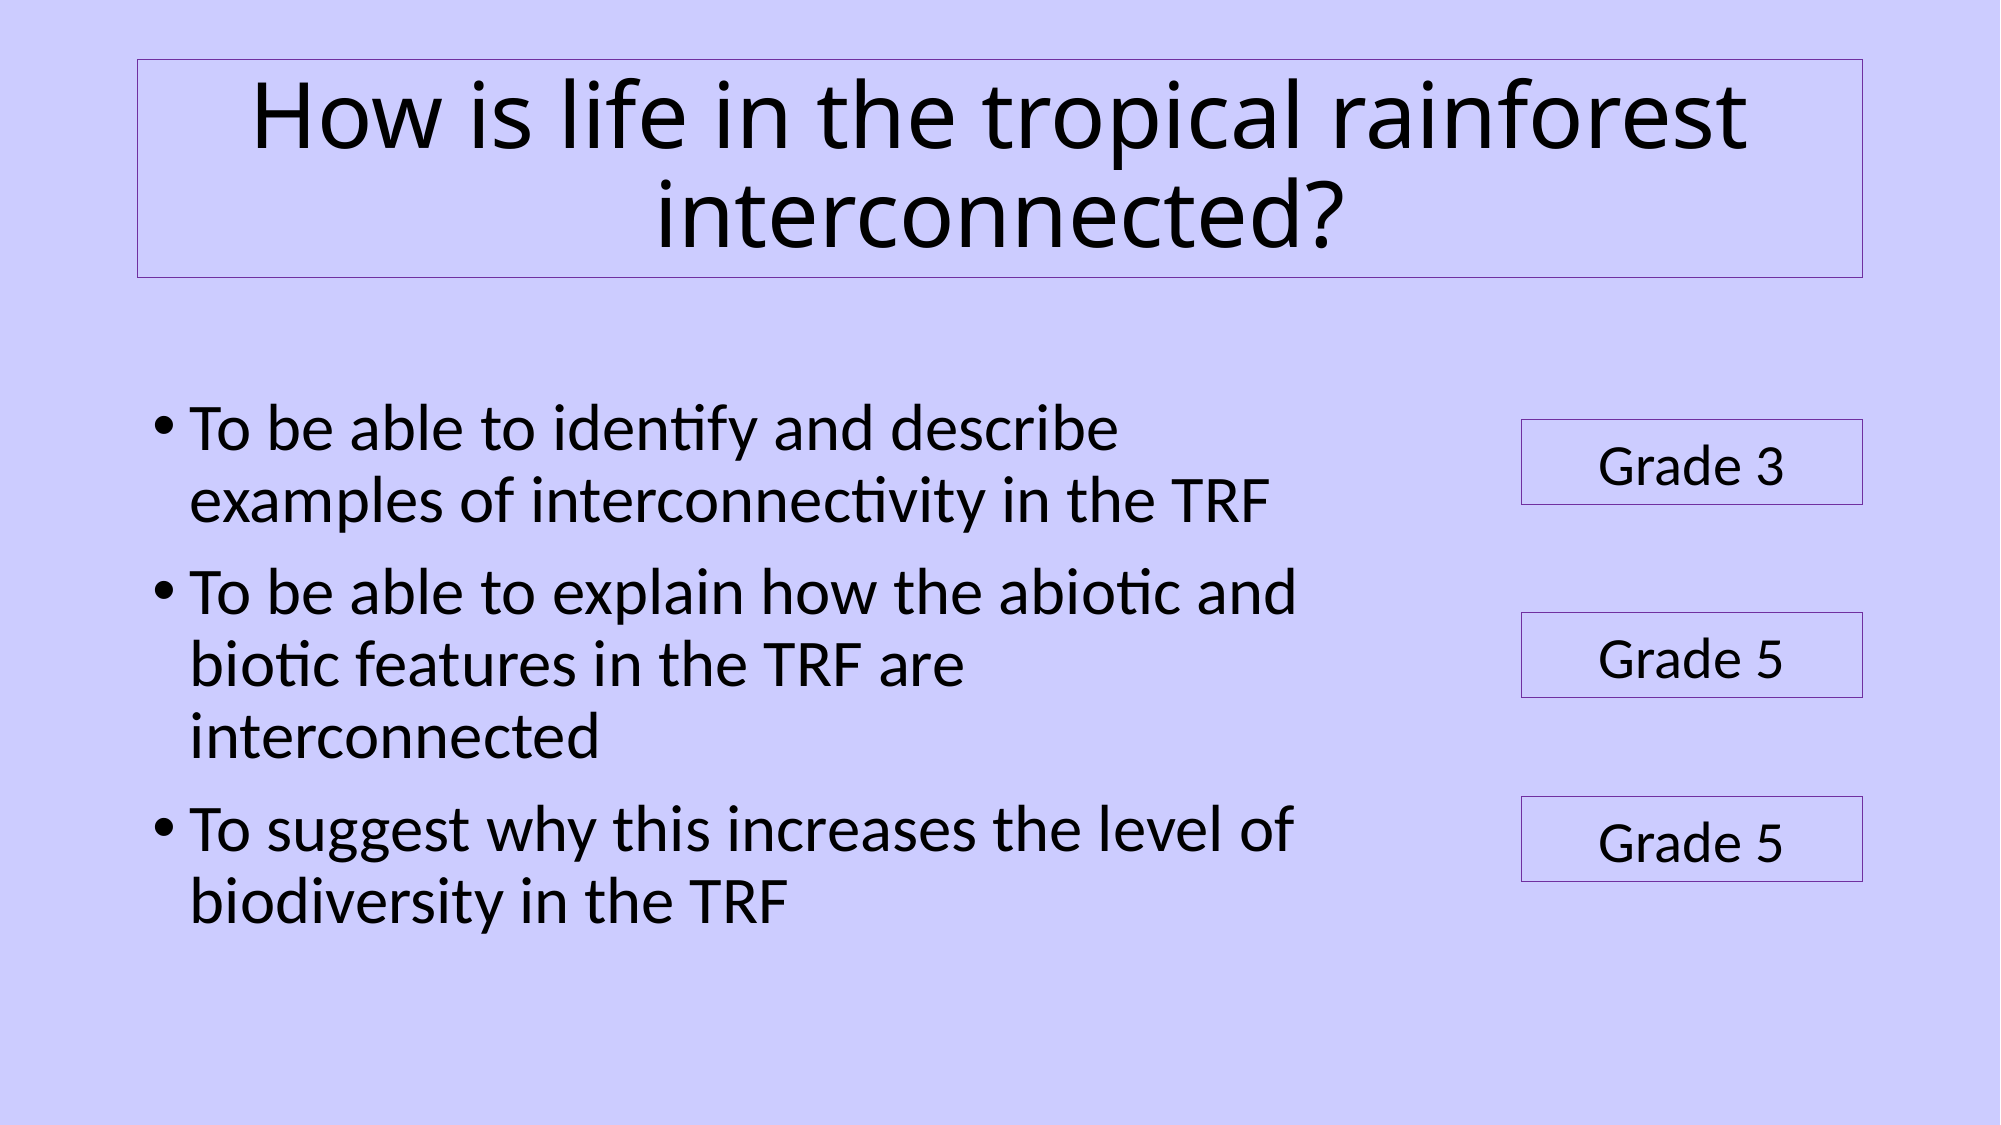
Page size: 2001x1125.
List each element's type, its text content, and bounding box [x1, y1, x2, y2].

list To be able to identify and describe examples of interconnectivity in the TRF To be able to explain how the abiotic and biotic features in the TRF are interconnected To suggest why this increases the level of biodiversity in the TRF [137, 384, 1390, 1043]
text_box Grade 5 [1521, 612, 1863, 698]
text_box Grade 3 [1521, 419, 1863, 505]
title How is life in the tropical rainforest interconnected? [137, 59, 1863, 278]
text_box Grade 5 [1521, 796, 1863, 882]
